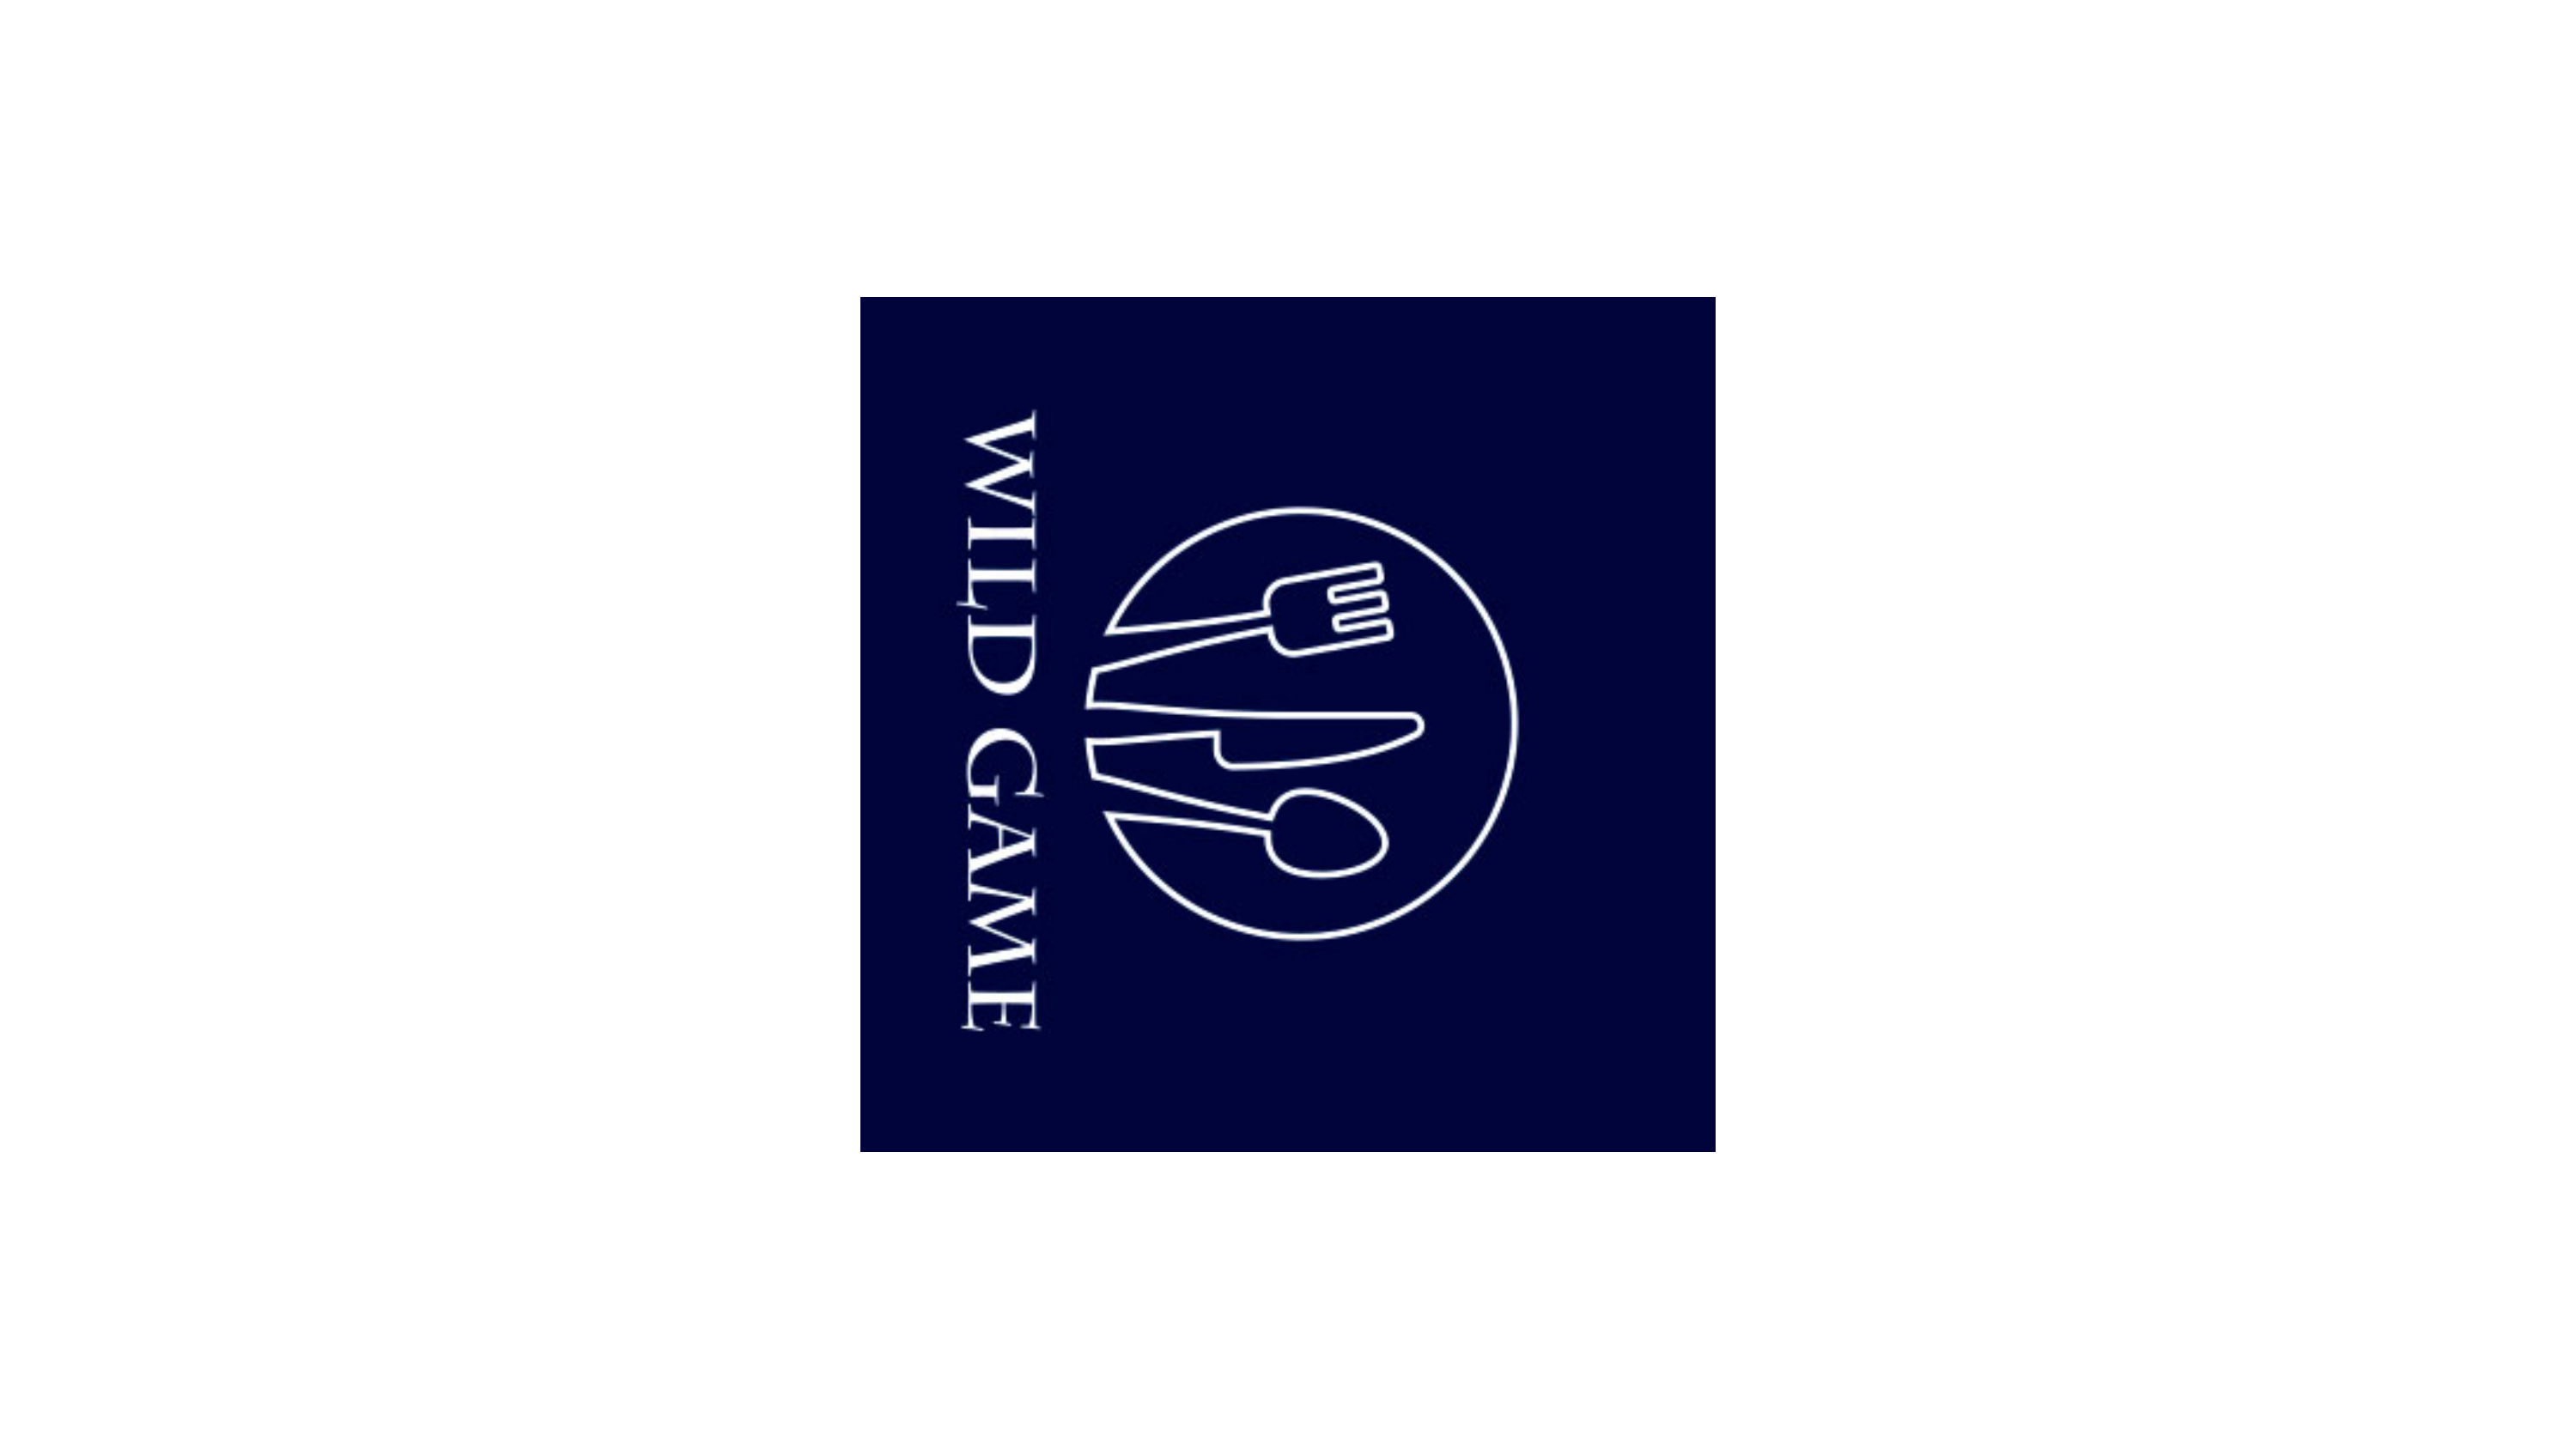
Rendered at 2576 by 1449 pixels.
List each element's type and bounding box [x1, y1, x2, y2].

picture [860, 297, 1716, 1152]
